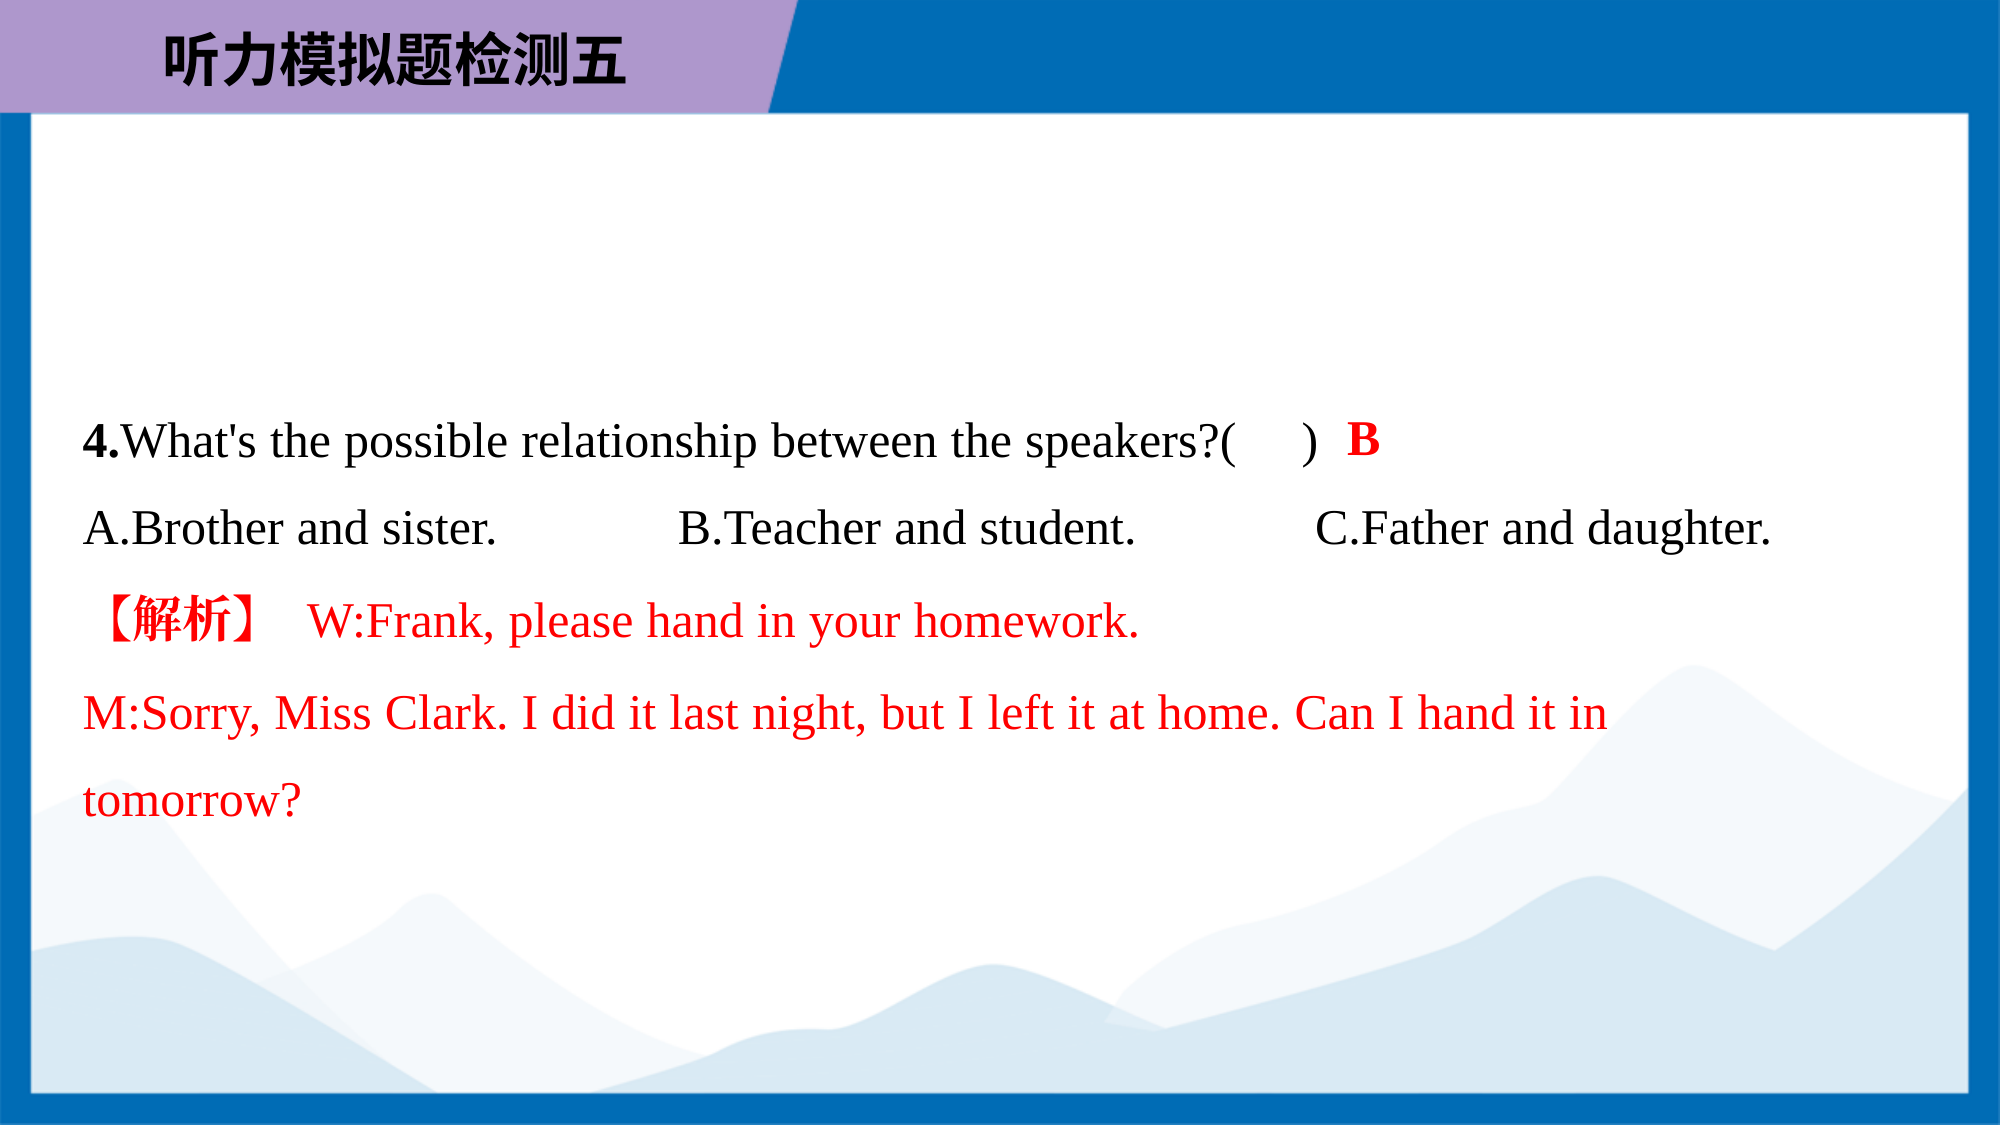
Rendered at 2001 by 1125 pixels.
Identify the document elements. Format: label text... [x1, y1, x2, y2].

text_box A.Brother and sister. B.Teacher and student. C.Father and daughter. [82, 467, 1917, 545]
text_box 4.What's the possible relationship between the speakers?( ) [82, 379, 1917, 458]
text_box 【解析】 W:Frank, please hand in your homework. M:Sorry, Miss Clark. I did it last night, but I left it at home. Can I hand it in tomorrow? [82, 555, 1917, 818]
text_box B [1328, 377, 1399, 457]
picture [0, 0, 2000, 1125]
